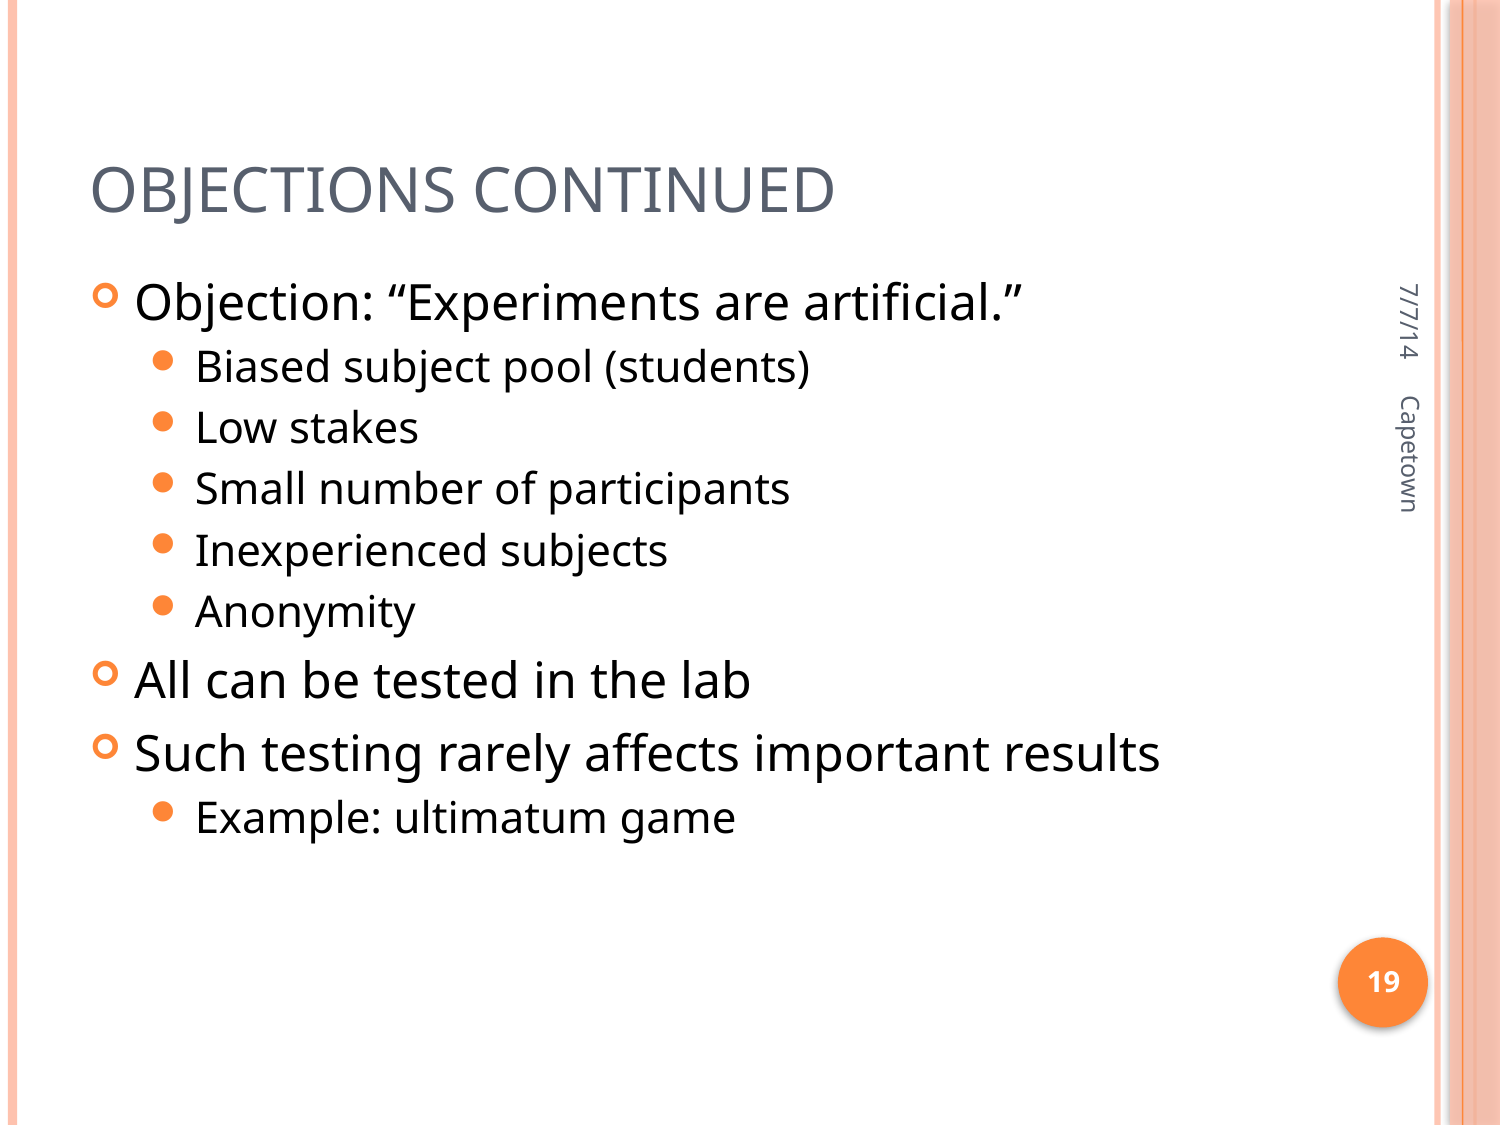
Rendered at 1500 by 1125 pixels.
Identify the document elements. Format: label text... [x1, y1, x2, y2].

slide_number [1378, 43, 1442, 374]
title Objections continued [75, 45, 1300, 233]
footer Capetown [1379, 380, 1440, 906]
slide_number 19 [1333, 940, 1434, 1027]
list Objection: “Experiments are artificial.” Biased subject pool (students) Low stakes Small number of participants Inexperienced subjects Anonymity All can be tested in the lab Such testing rarely affects important results Example: ultimatum game [75, 262, 1300, 1062]
